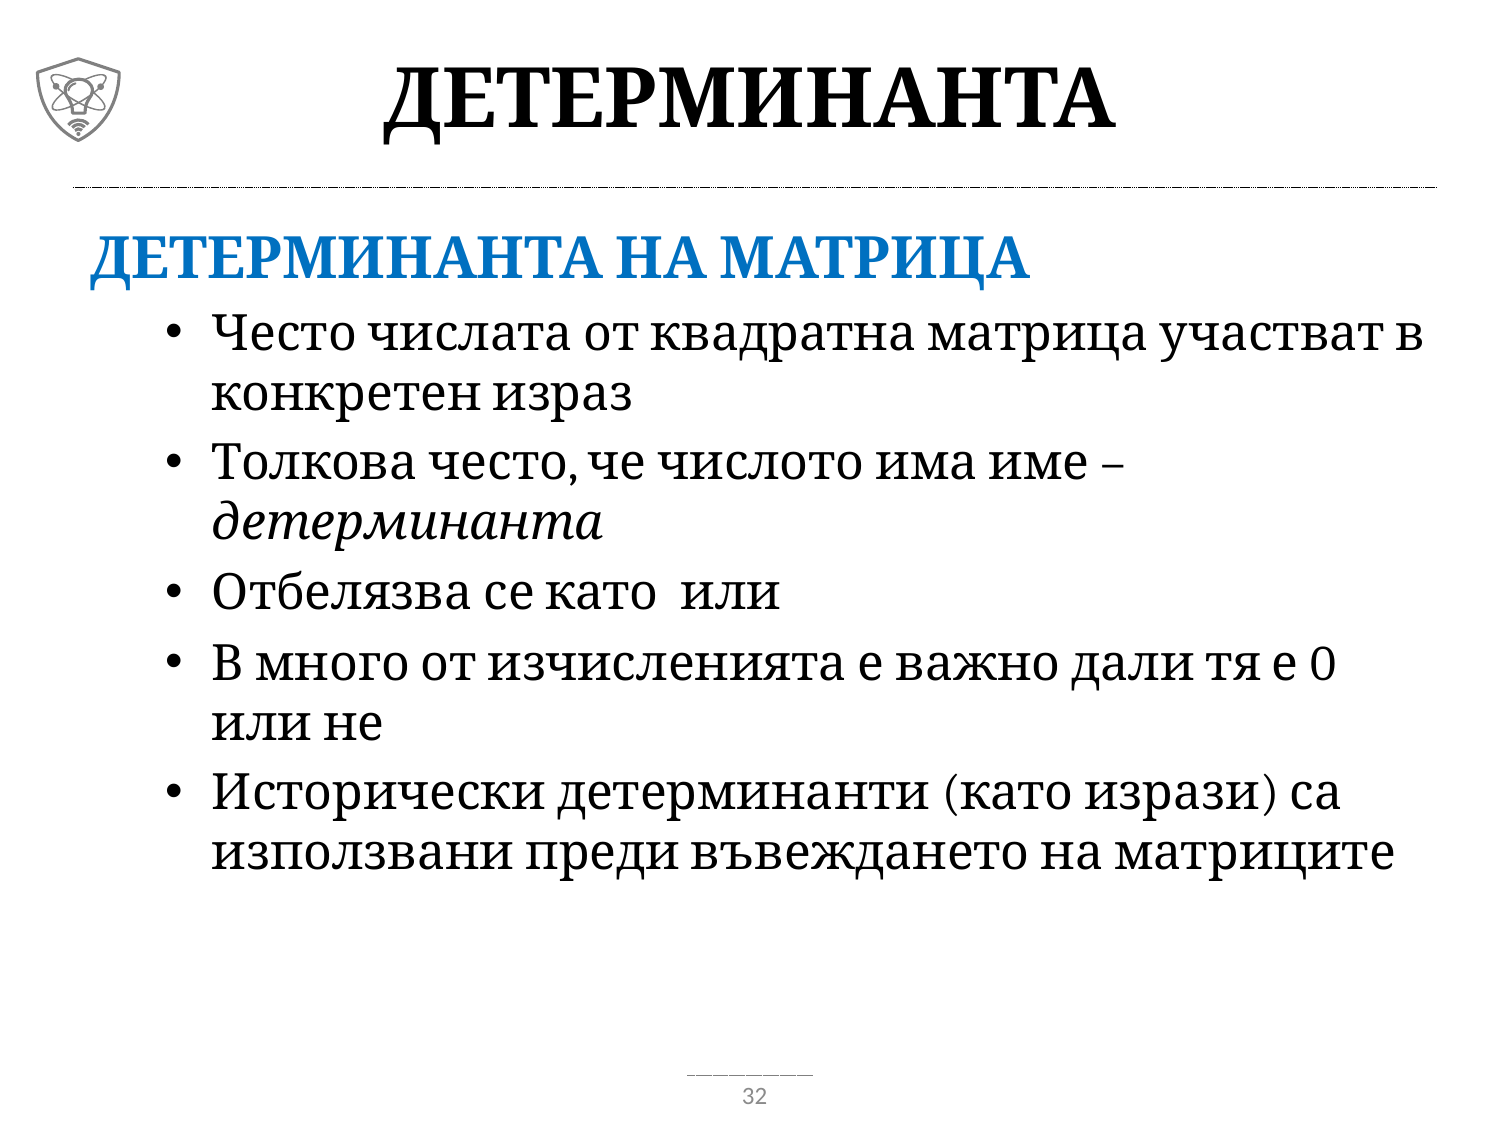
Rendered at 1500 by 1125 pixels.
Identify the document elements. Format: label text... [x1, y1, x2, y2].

title Детерминанта [0, 0, 1500, 188]
slide_number 32 [579, 1065, 930, 1125]
